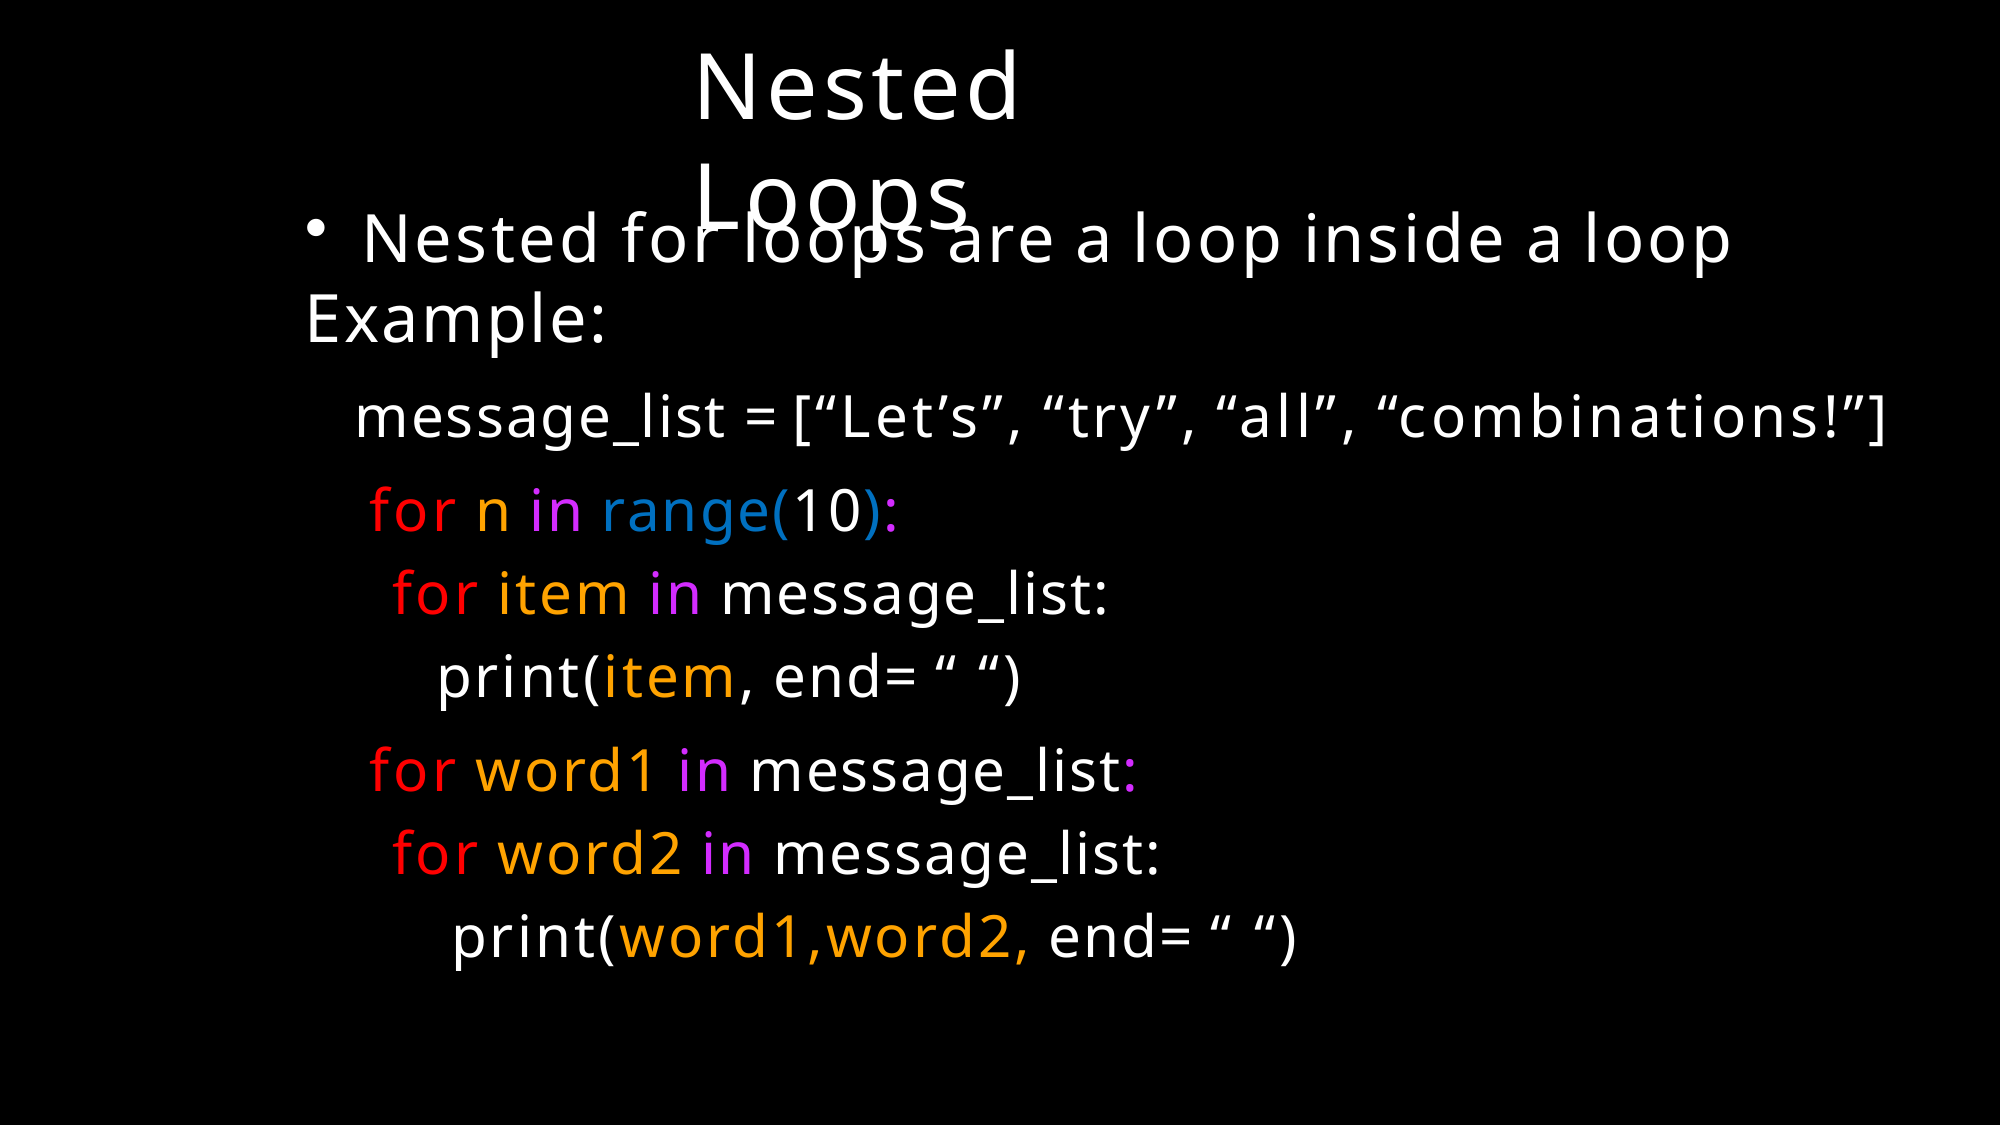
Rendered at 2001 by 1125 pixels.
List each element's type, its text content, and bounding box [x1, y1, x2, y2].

text_box Nested for loops are a loop inside a loop Example: message_list = [“Let’s”, “try”, “all”, “combinations!”] for n in range(10): for item in message_list: print(item, end= “ “) for word1 in message_list: for word2 in message_list: print(word1,word2, end= “ “) [302, 193, 2000, 1053]
title Nested Loops [690, 25, 1310, 193]
